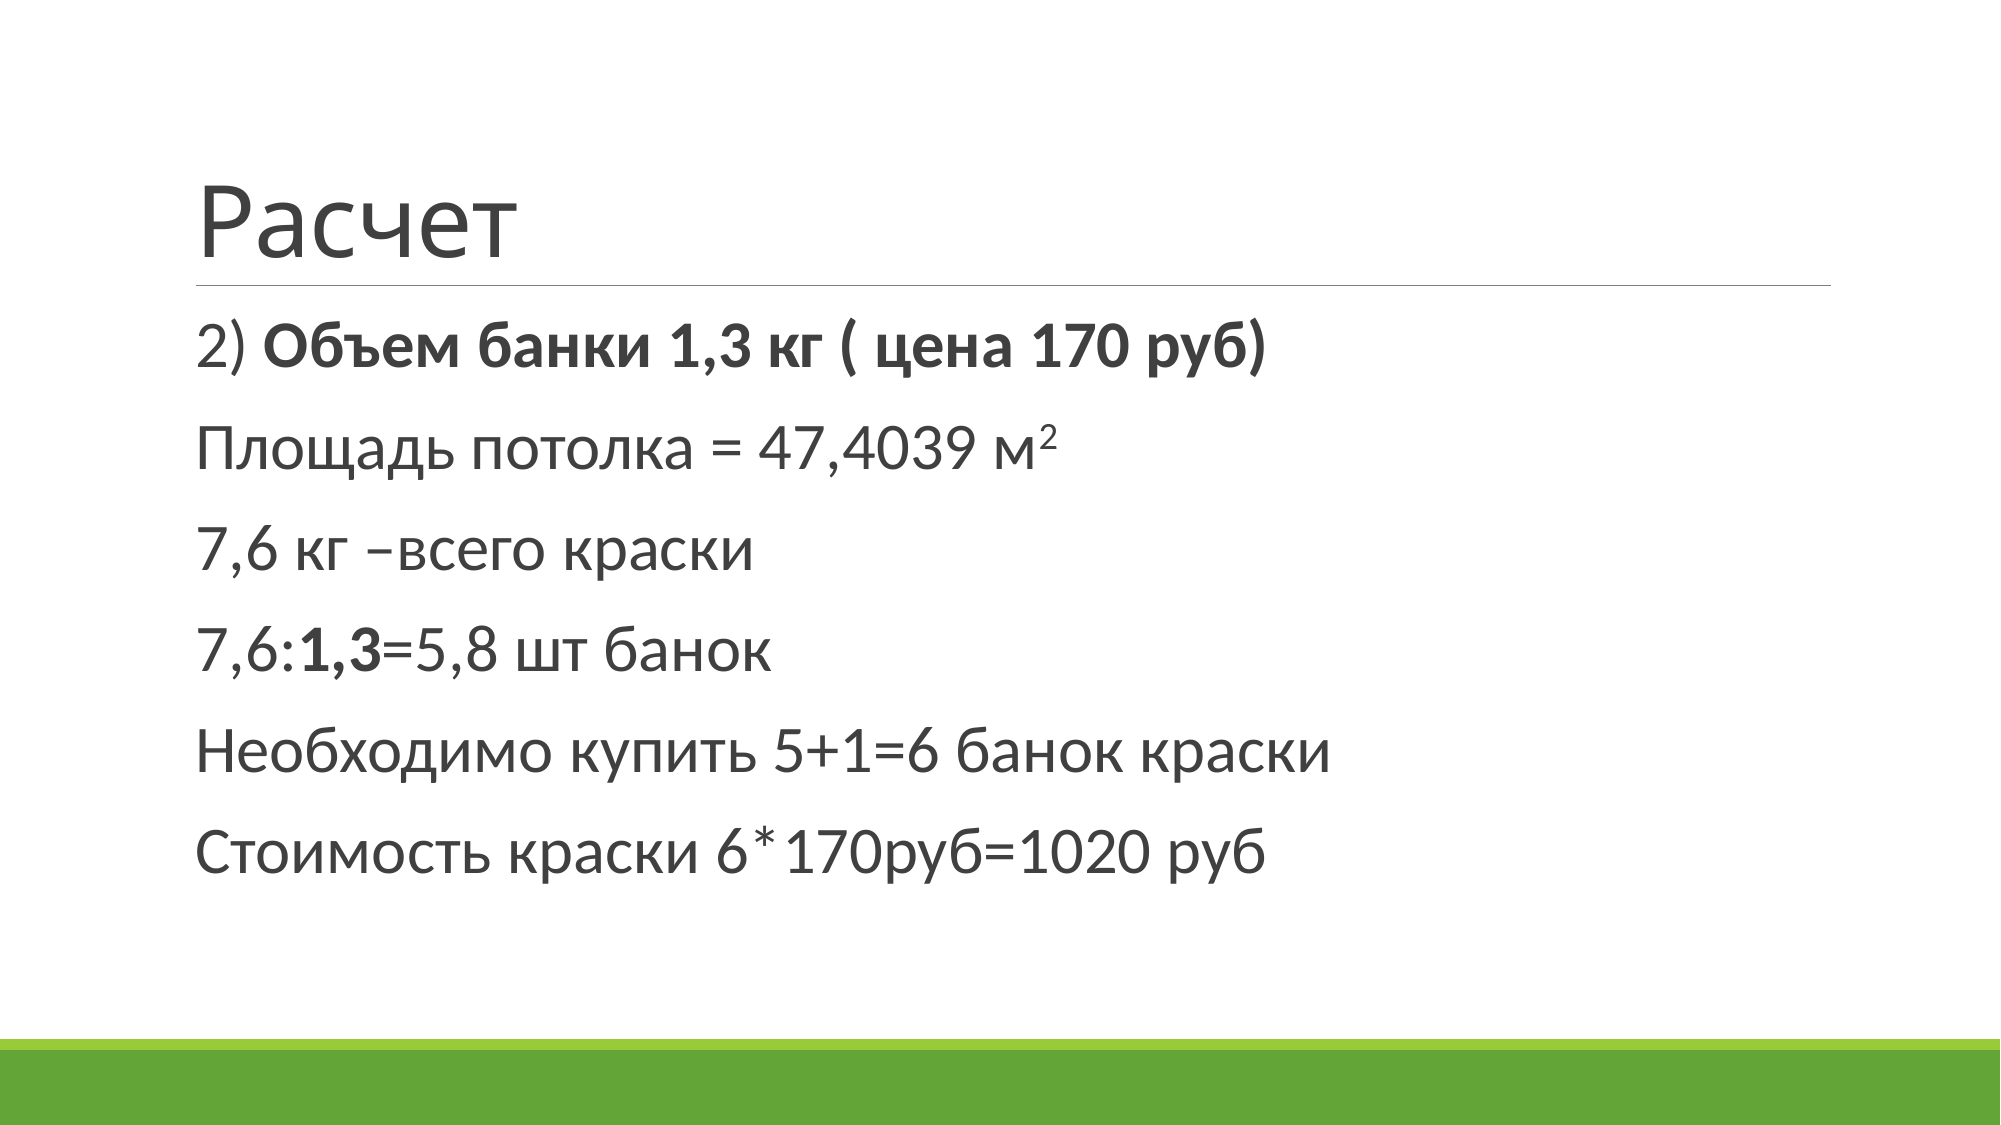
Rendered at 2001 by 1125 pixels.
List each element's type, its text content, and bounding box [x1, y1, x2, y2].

title Расчет [180, 47, 1830, 285]
list 2) Объем банки 1,3 кг ( цена 170 руб) Площадь потолка = 47,4039 м2 7,6 кг –всего краски 7,6:1,3=5,8 шт банок Необходимо купить 5+1=6 банок краски Стоимость краски 6*170руб=1020 руб [180, 302, 1830, 963]
